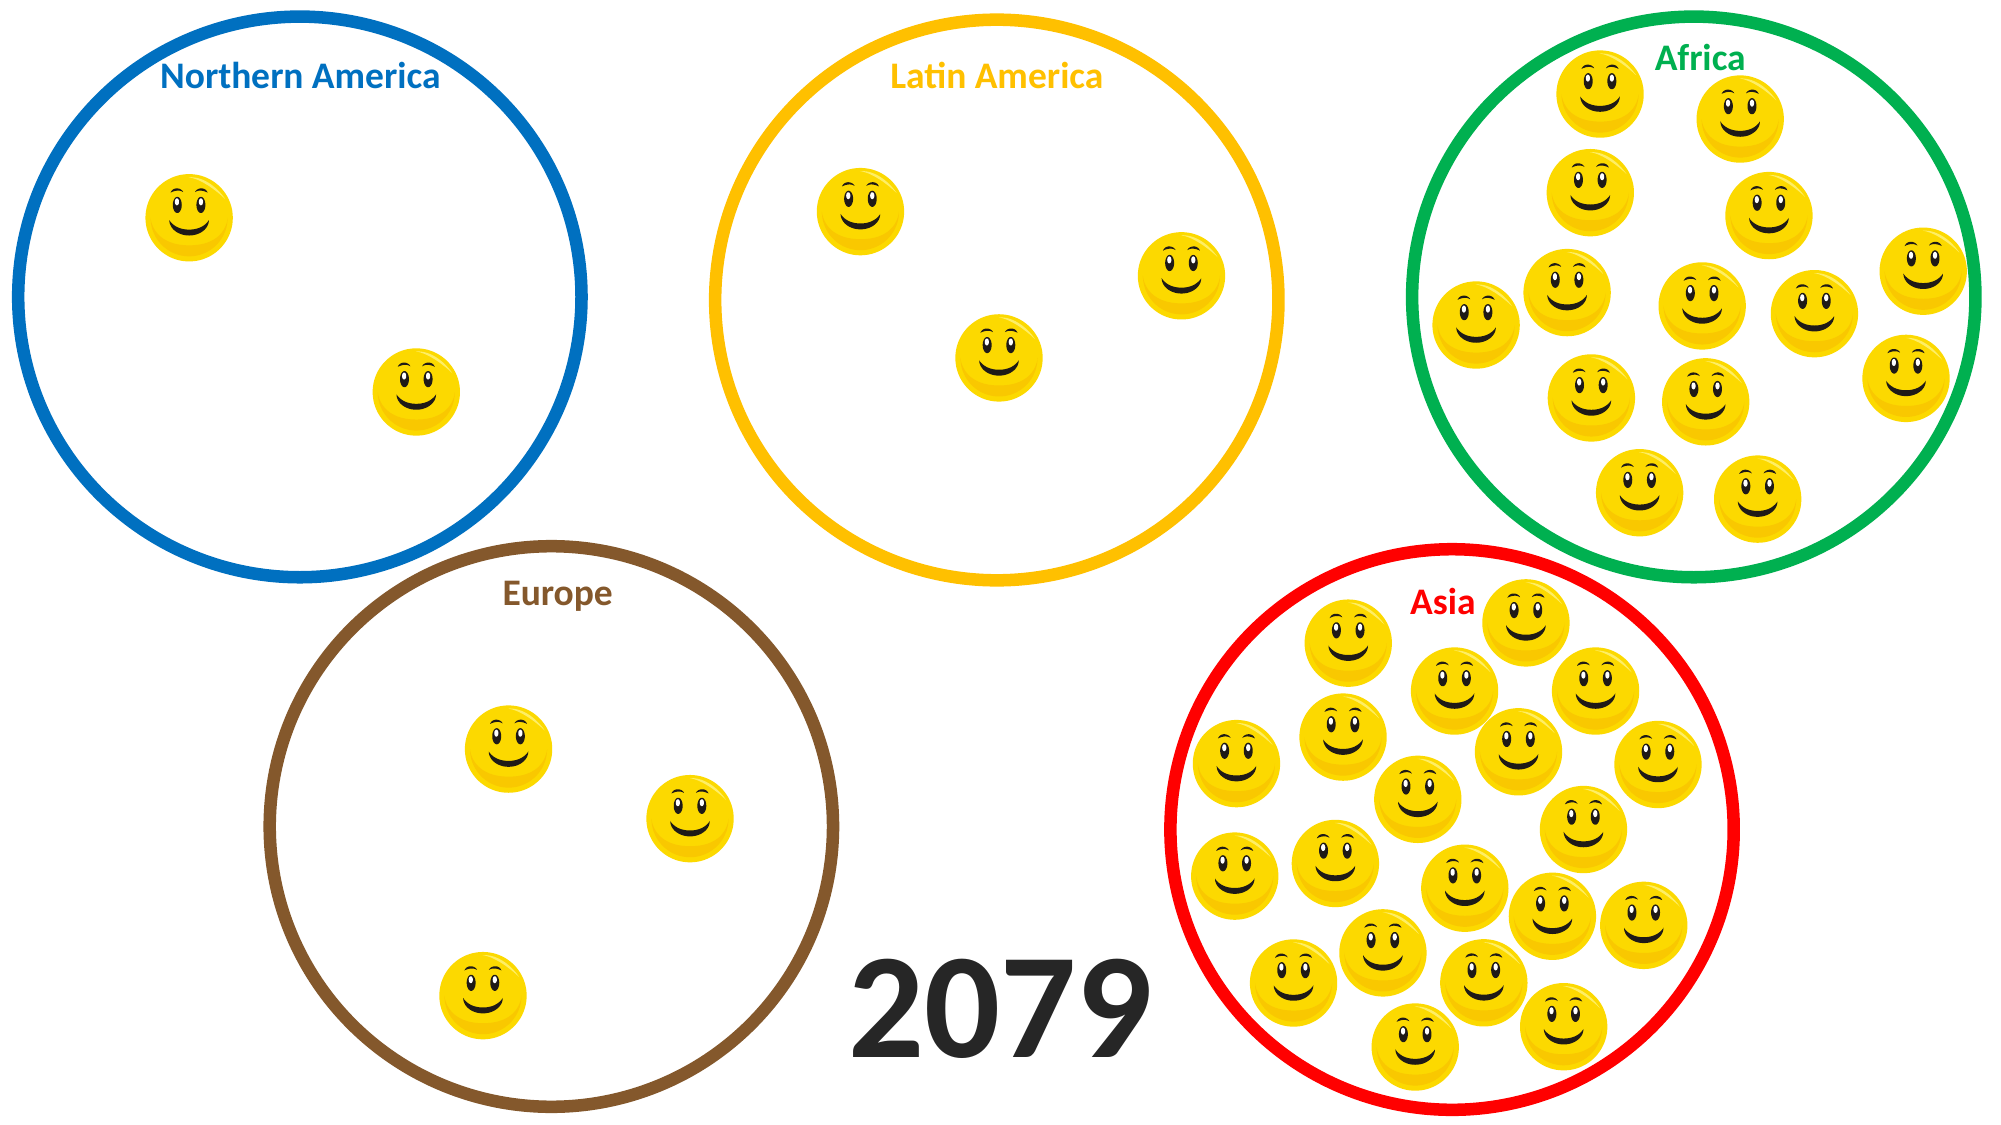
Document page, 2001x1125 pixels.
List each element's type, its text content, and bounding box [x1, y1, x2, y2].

picture [1713, 455, 1802, 543]
picture [1595, 448, 1684, 537]
text_box Africa [1640, 25, 1788, 86]
picture [1600, 881, 1688, 970]
picture [1249, 939, 1338, 1027]
text_box [268, 545, 835, 1108]
picture [816, 167, 905, 256]
picture [1304, 599, 1392, 687]
picture [1192, 719, 1281, 808]
picture [1339, 579, 1702, 1091]
picture [439, 951, 527, 1040]
picture [1862, 334, 1950, 423]
picture [1547, 354, 1636, 442]
text_box 2079 [820, 900, 1181, 1095]
picture [464, 705, 553, 793]
text_box [1411, 31, 1977, 579]
text_box Asia [1395, 569, 1493, 630]
picture [1696, 75, 1784, 163]
picture [1658, 262, 1746, 350]
picture [1137, 232, 1226, 320]
picture [1291, 693, 1462, 908]
picture [1432, 281, 1520, 369]
text_box [1169, 548, 1735, 1111]
picture [1546, 148, 1634, 237]
text_box [178, 15, 422, 43]
picture [646, 774, 734, 863]
picture [1190, 832, 1279, 920]
text_box Northern America [145, 43, 497, 104]
text_box Latin America [875, 43, 1122, 104]
picture [1725, 171, 1813, 260]
text_box [881, 18, 1112, 43]
picture [955, 314, 1043, 402]
picture [1770, 269, 1859, 358]
picture [1661, 358, 1750, 446]
text_box [17, 61, 583, 579]
picture [145, 174, 233, 262]
text_box Europe [488, 560, 647, 621]
picture [372, 348, 460, 436]
text_box [714, 46, 1280, 582]
text_box [1558, 15, 1767, 50]
picture [1556, 50, 1644, 138]
picture [1523, 248, 1611, 337]
picture [1879, 227, 1967, 315]
